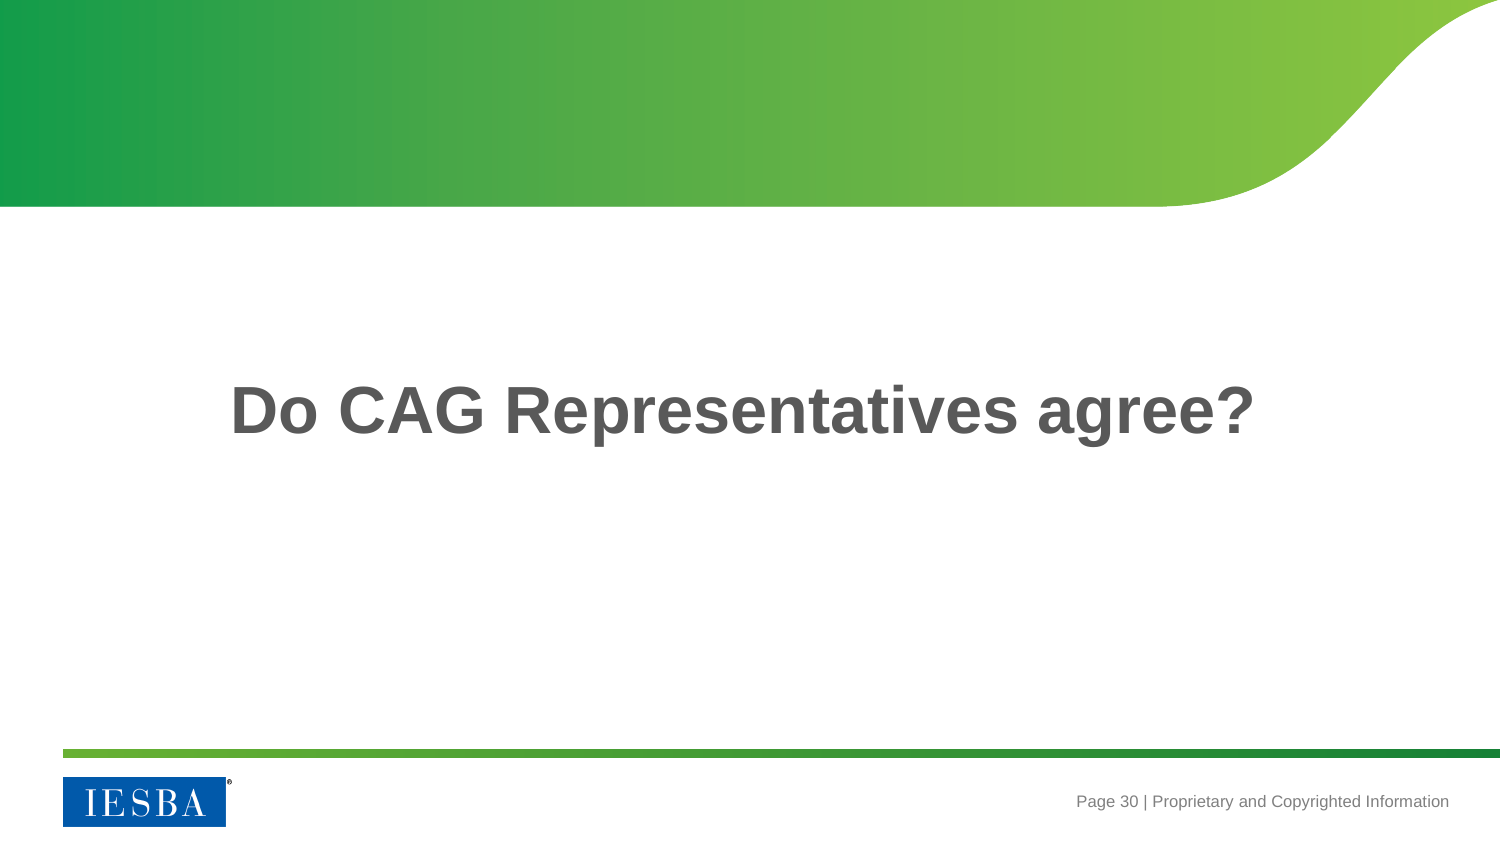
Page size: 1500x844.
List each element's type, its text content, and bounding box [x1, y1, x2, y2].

picture [0, 0, 1500, 207]
list Do CAG Representatives agree? [212, 359, 1275, 547]
picture [63, 777, 232, 827]
